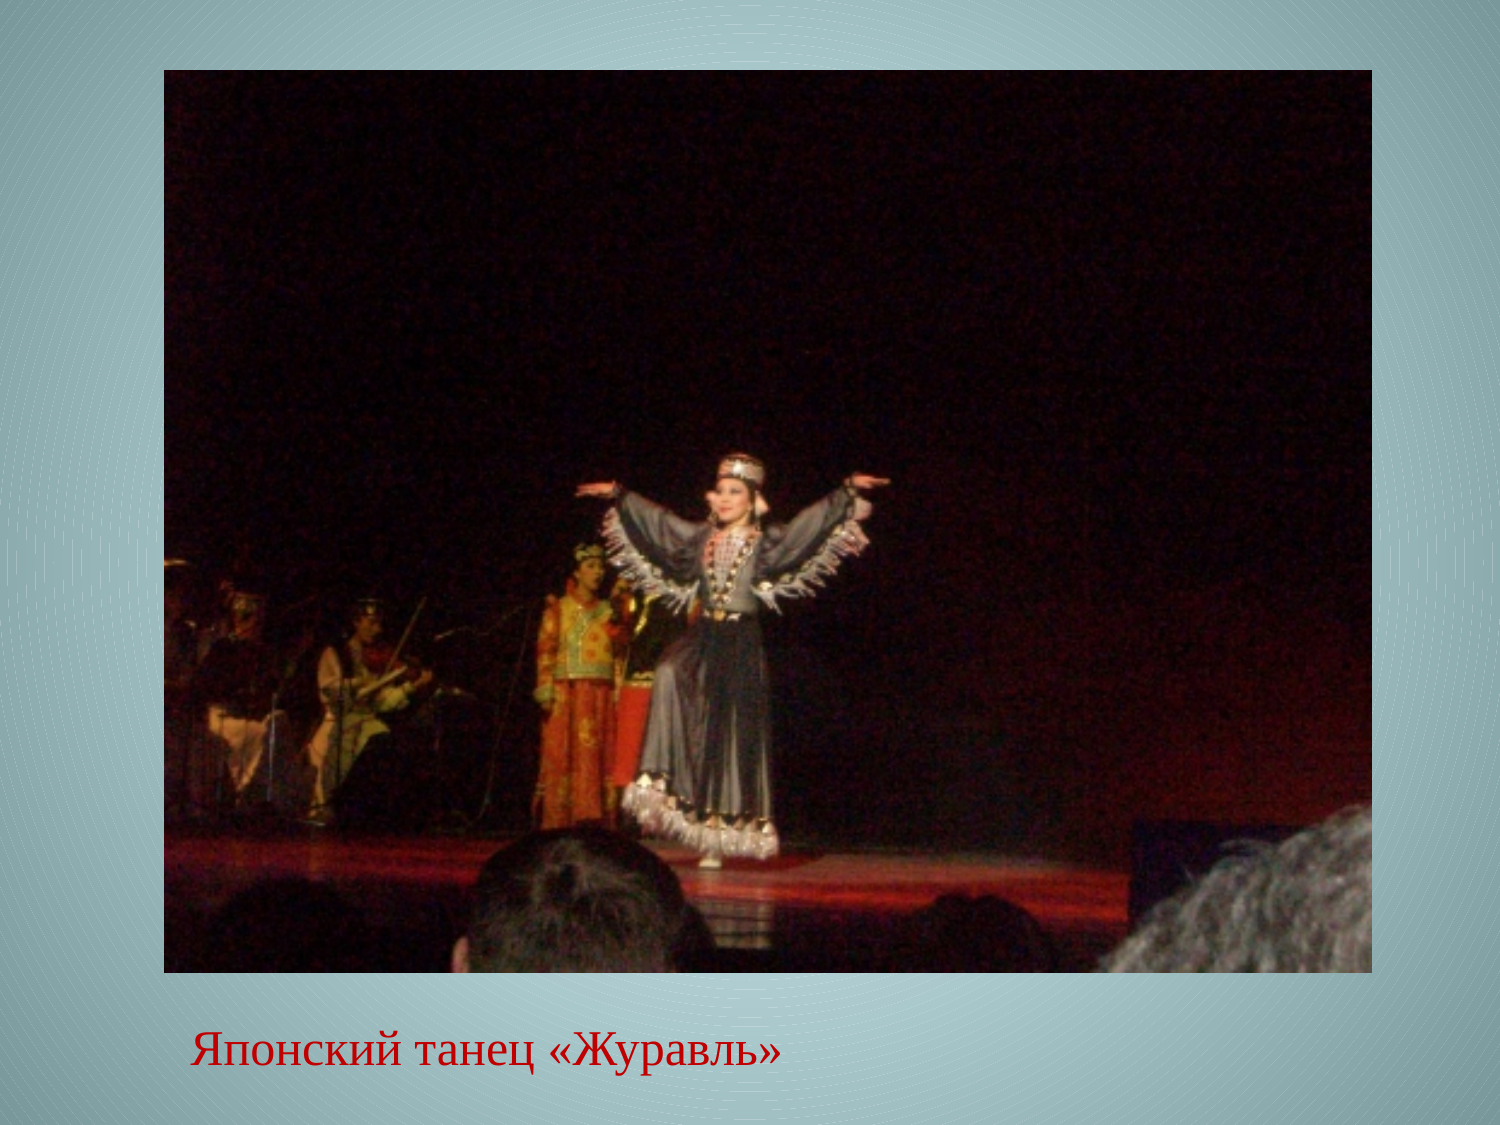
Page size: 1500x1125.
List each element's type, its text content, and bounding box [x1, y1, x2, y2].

picture [163, 70, 1372, 973]
text_box Японский танец «Журавль» [175, 1007, 879, 1083]
